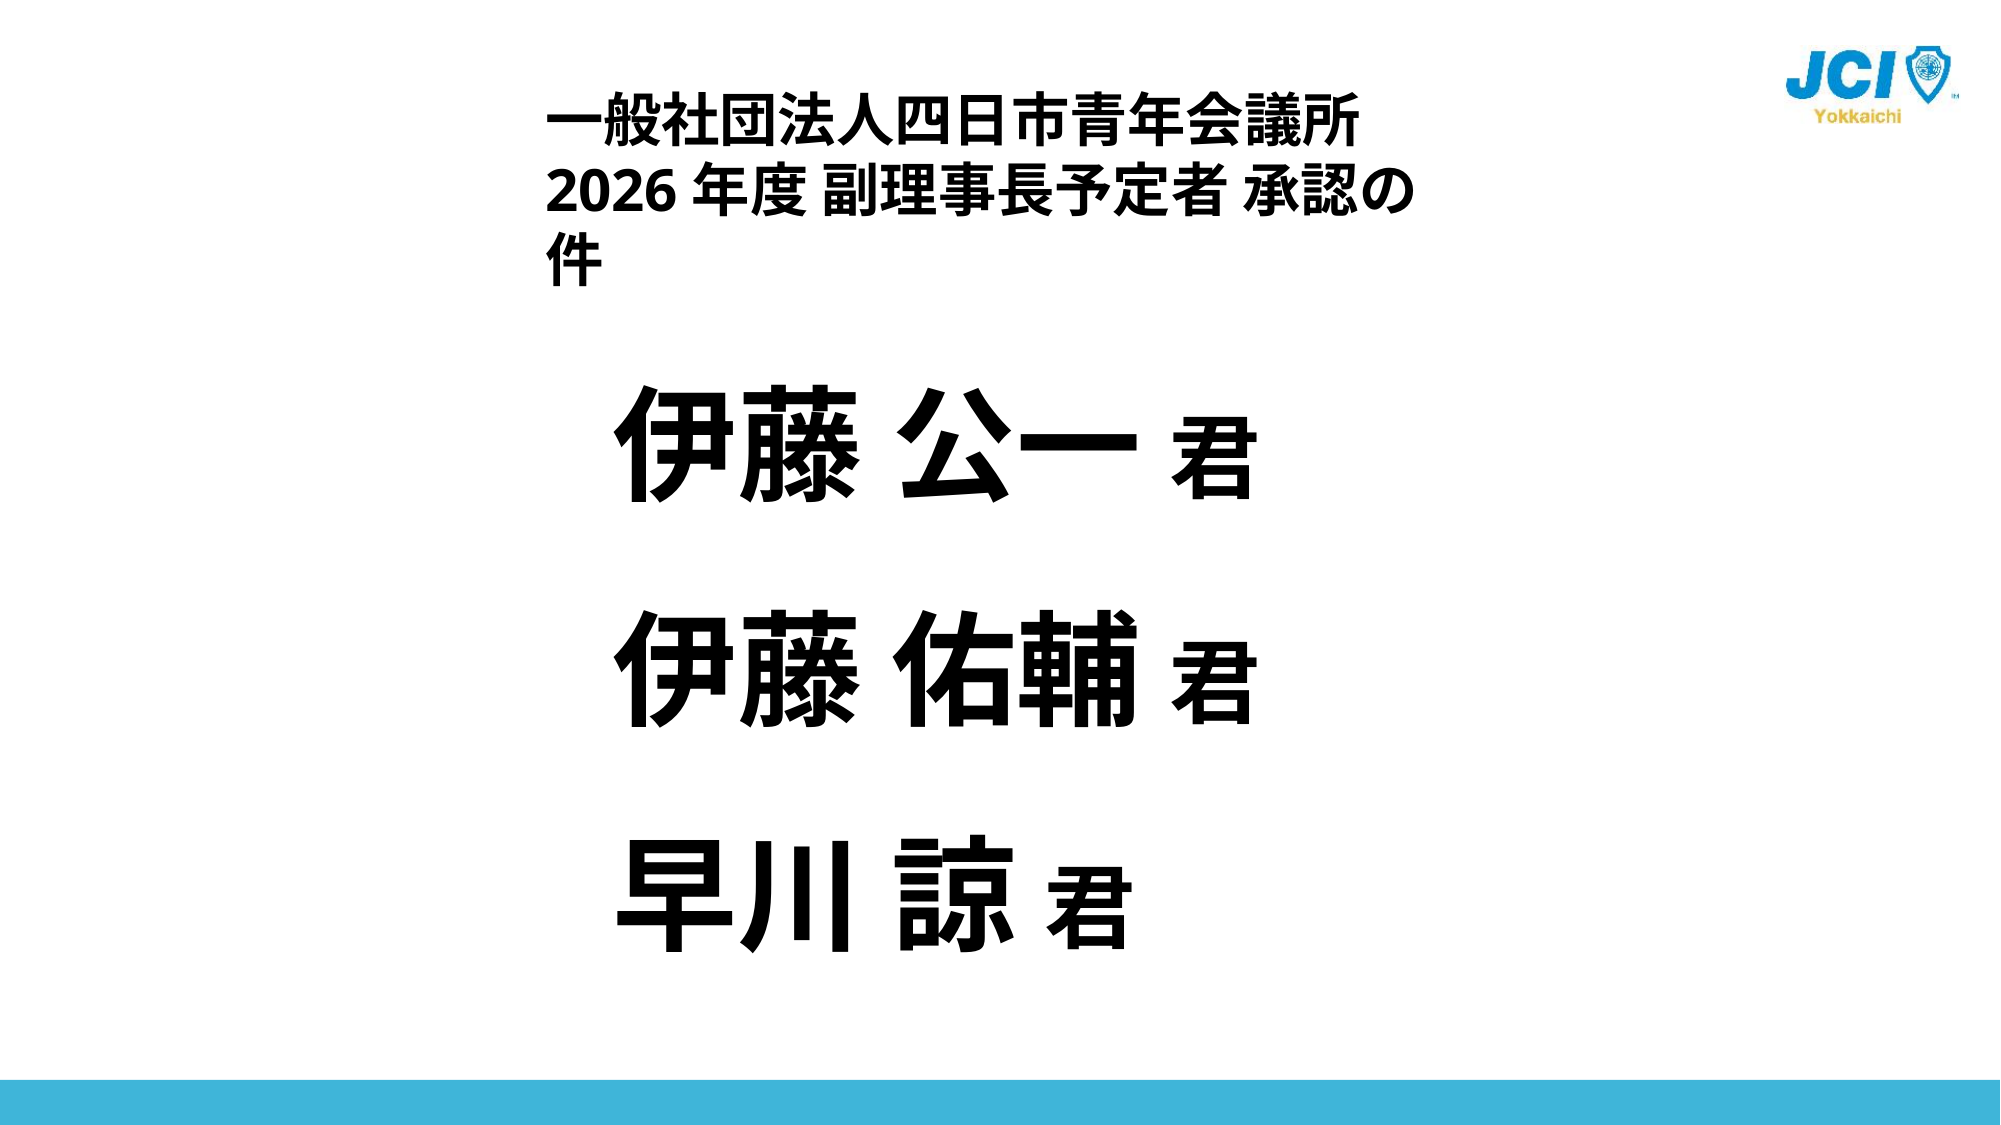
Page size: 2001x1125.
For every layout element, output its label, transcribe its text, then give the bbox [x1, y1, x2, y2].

text_box 伊藤 公一 君 伊藤 佑輔 君 早川 諒 君 [597, 301, 1402, 974]
picture [1784, 45, 1961, 124]
text_box 一般社団法人四日市青年会議所 2026年度 副理事長予定者 承認の件 [530, 75, 1470, 301]
